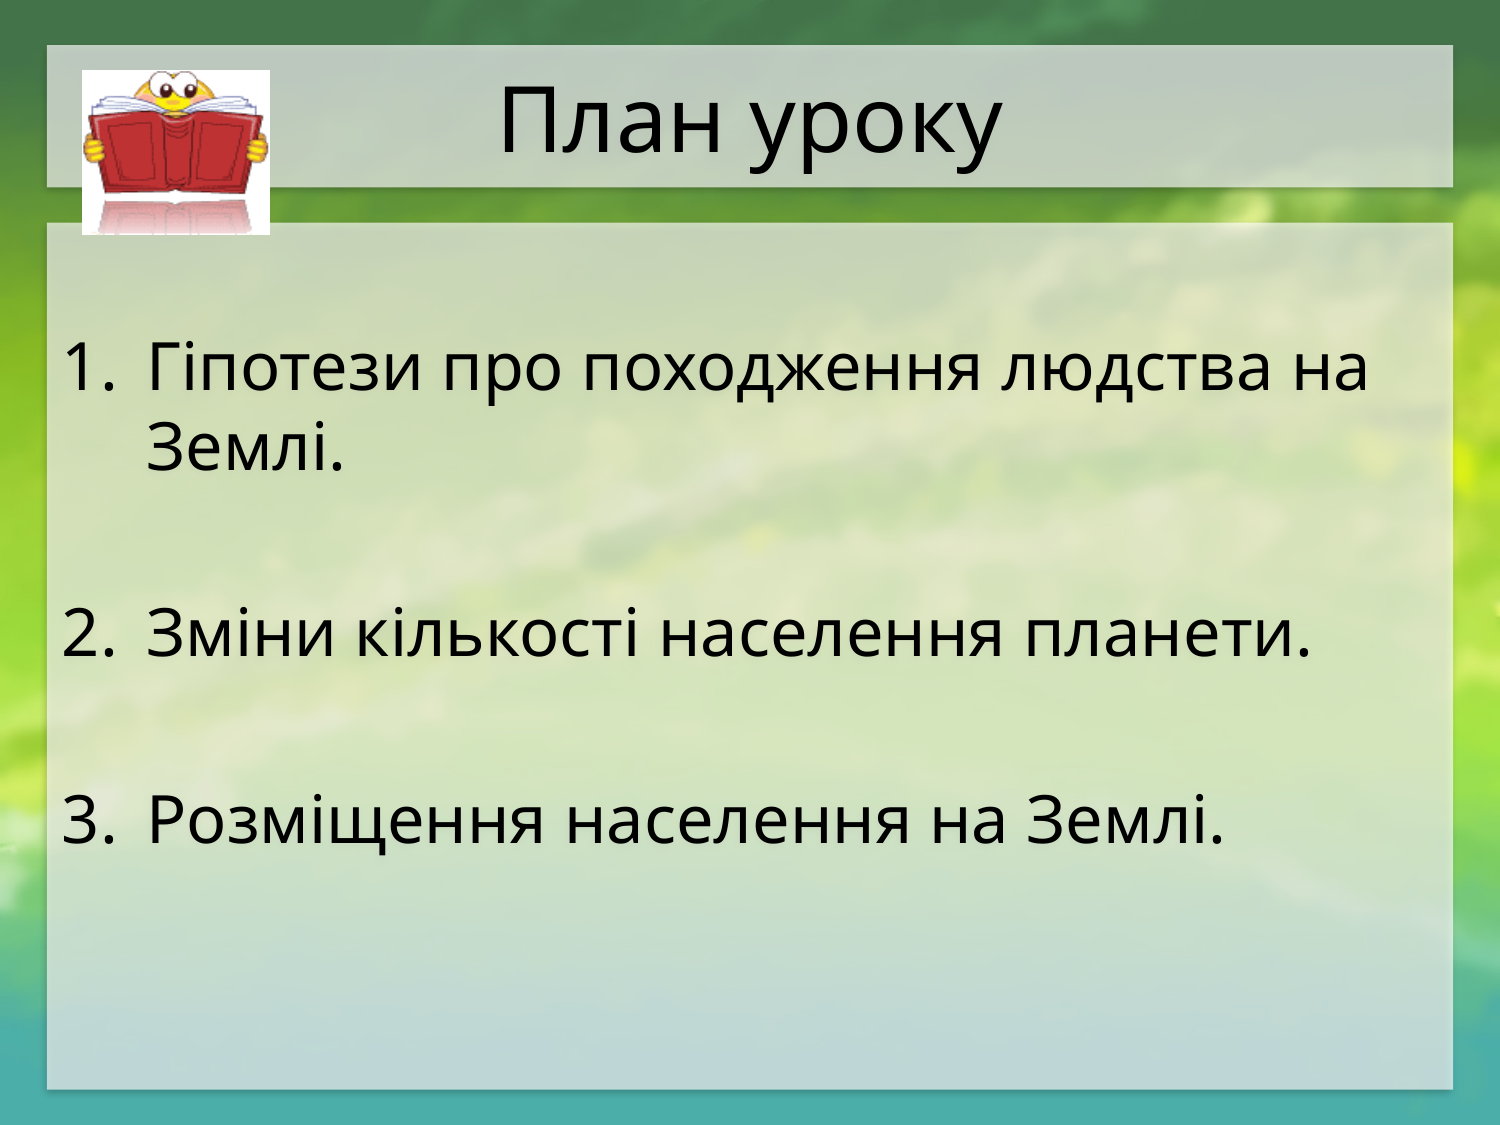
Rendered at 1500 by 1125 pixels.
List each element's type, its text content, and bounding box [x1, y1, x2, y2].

picture [0, 0, 1500, 1125]
title План уроку [45, 43, 1455, 190]
list Гіпотези про походження людства на Землі. Зміни кількості населення планети. Розміщення населення на Землі. [45, 220, 1455, 1092]
